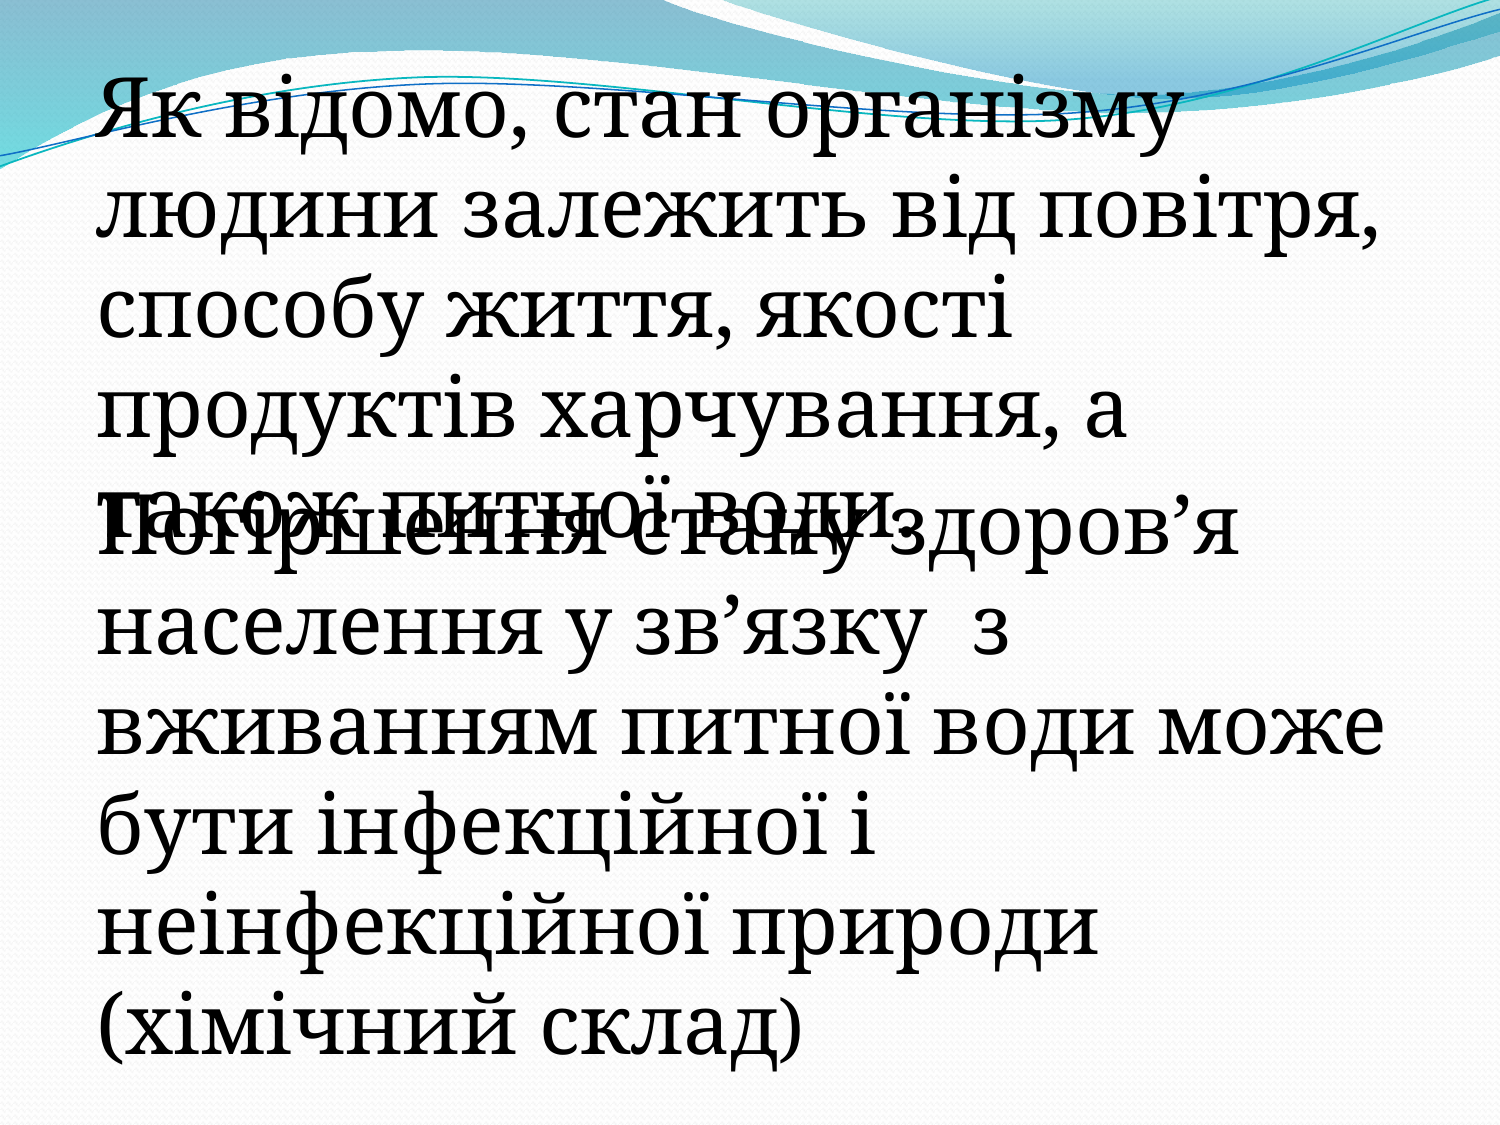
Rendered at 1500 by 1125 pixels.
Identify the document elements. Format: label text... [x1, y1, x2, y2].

text_box Як відомо, стан організму людини залежить від повітря, способу життя, якості продуктів харчування, а також питної води. [81, 46, 1418, 562]
text_box Погіршення стану здоров’я населення у зв’язку з вживанням питної води може бути інфекційної і неінфекційної природи (хімічний склад) [82, 463, 1454, 1079]
